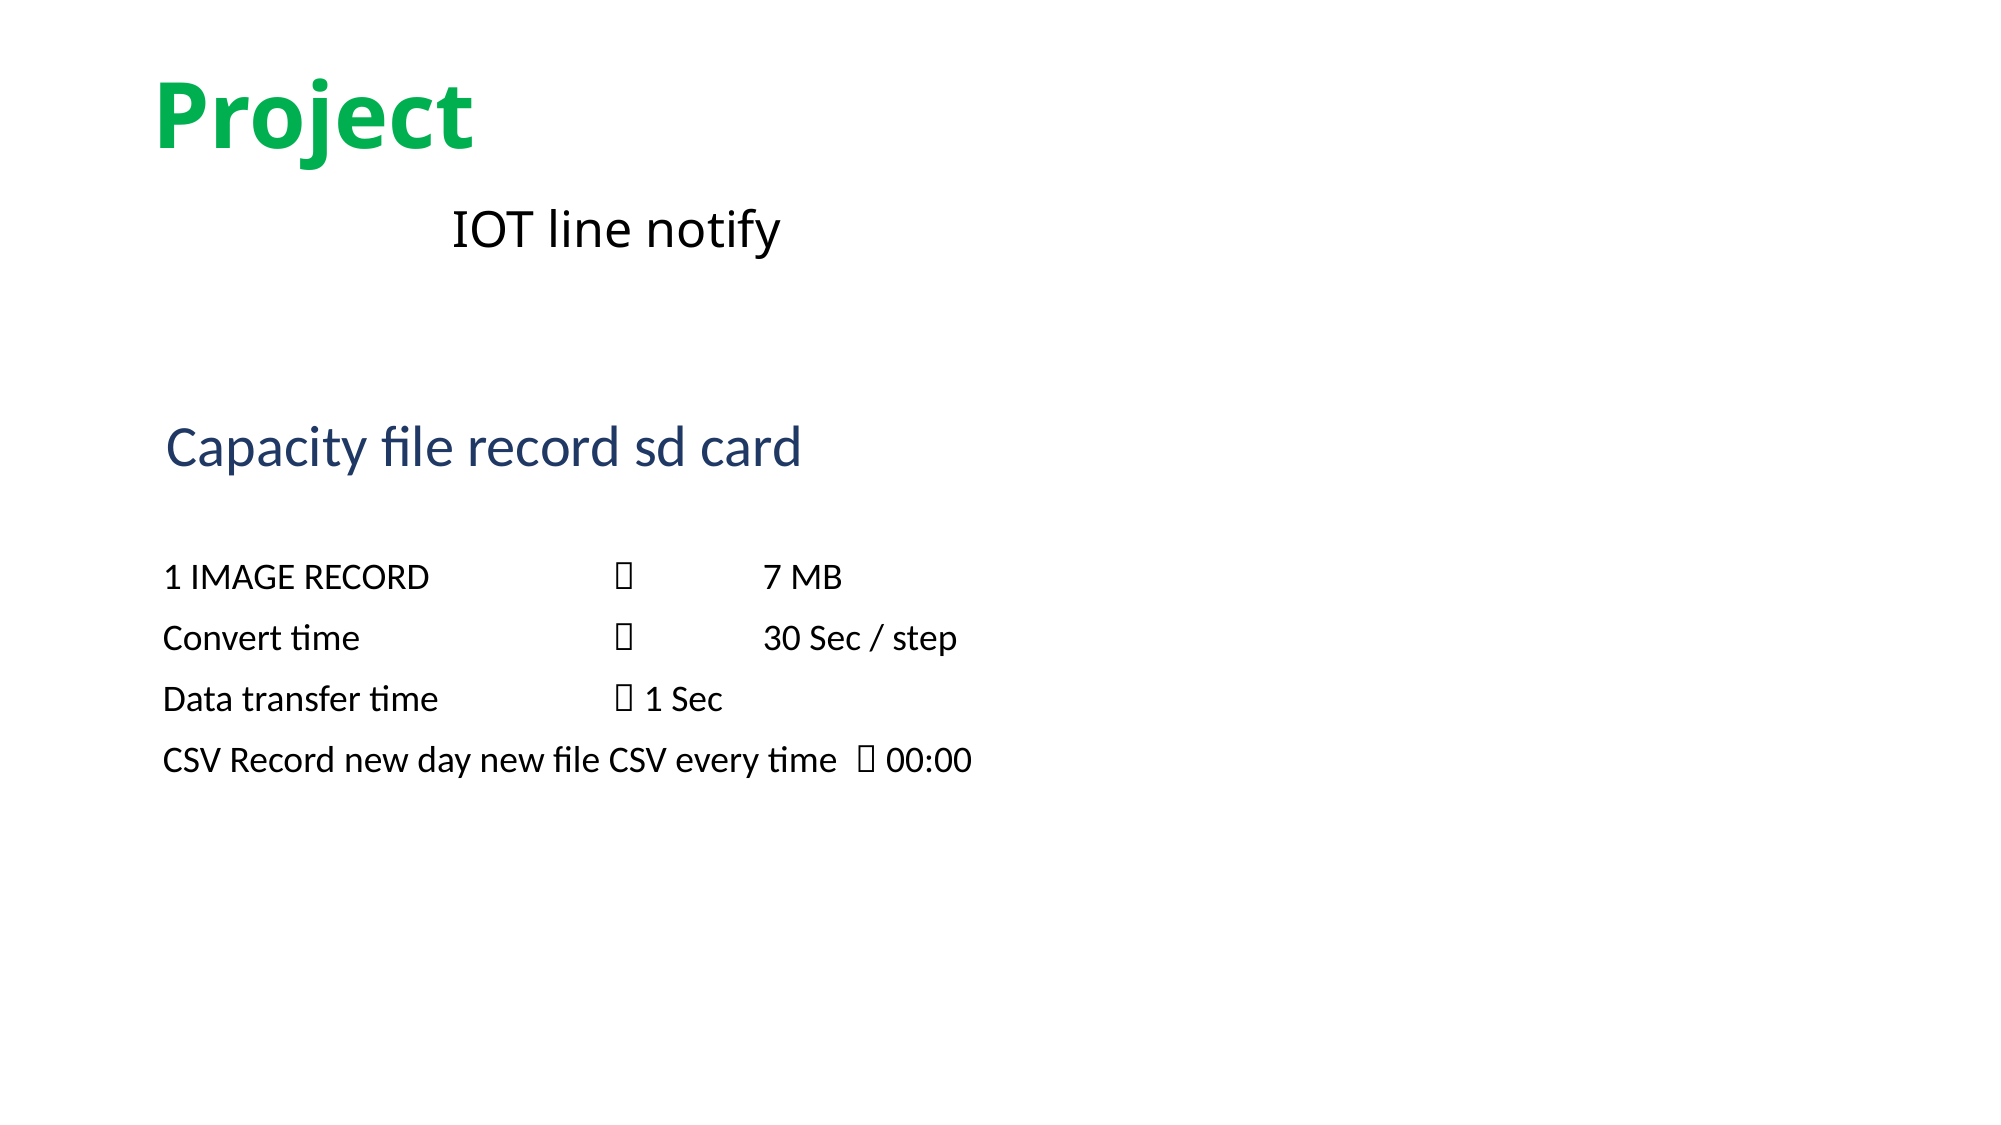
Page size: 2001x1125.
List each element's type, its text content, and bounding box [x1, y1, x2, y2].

text_box Capacity file record sd card [151, 400, 818, 486]
title Project IOT line notify [137, 59, 1863, 278]
list 1 IMAGE RECORD  7 MB Convert time  30 Sec / step Data transfer time  1 Sec CSV Record new day new file CSV every time  00:00 [147, 549, 1149, 827]
